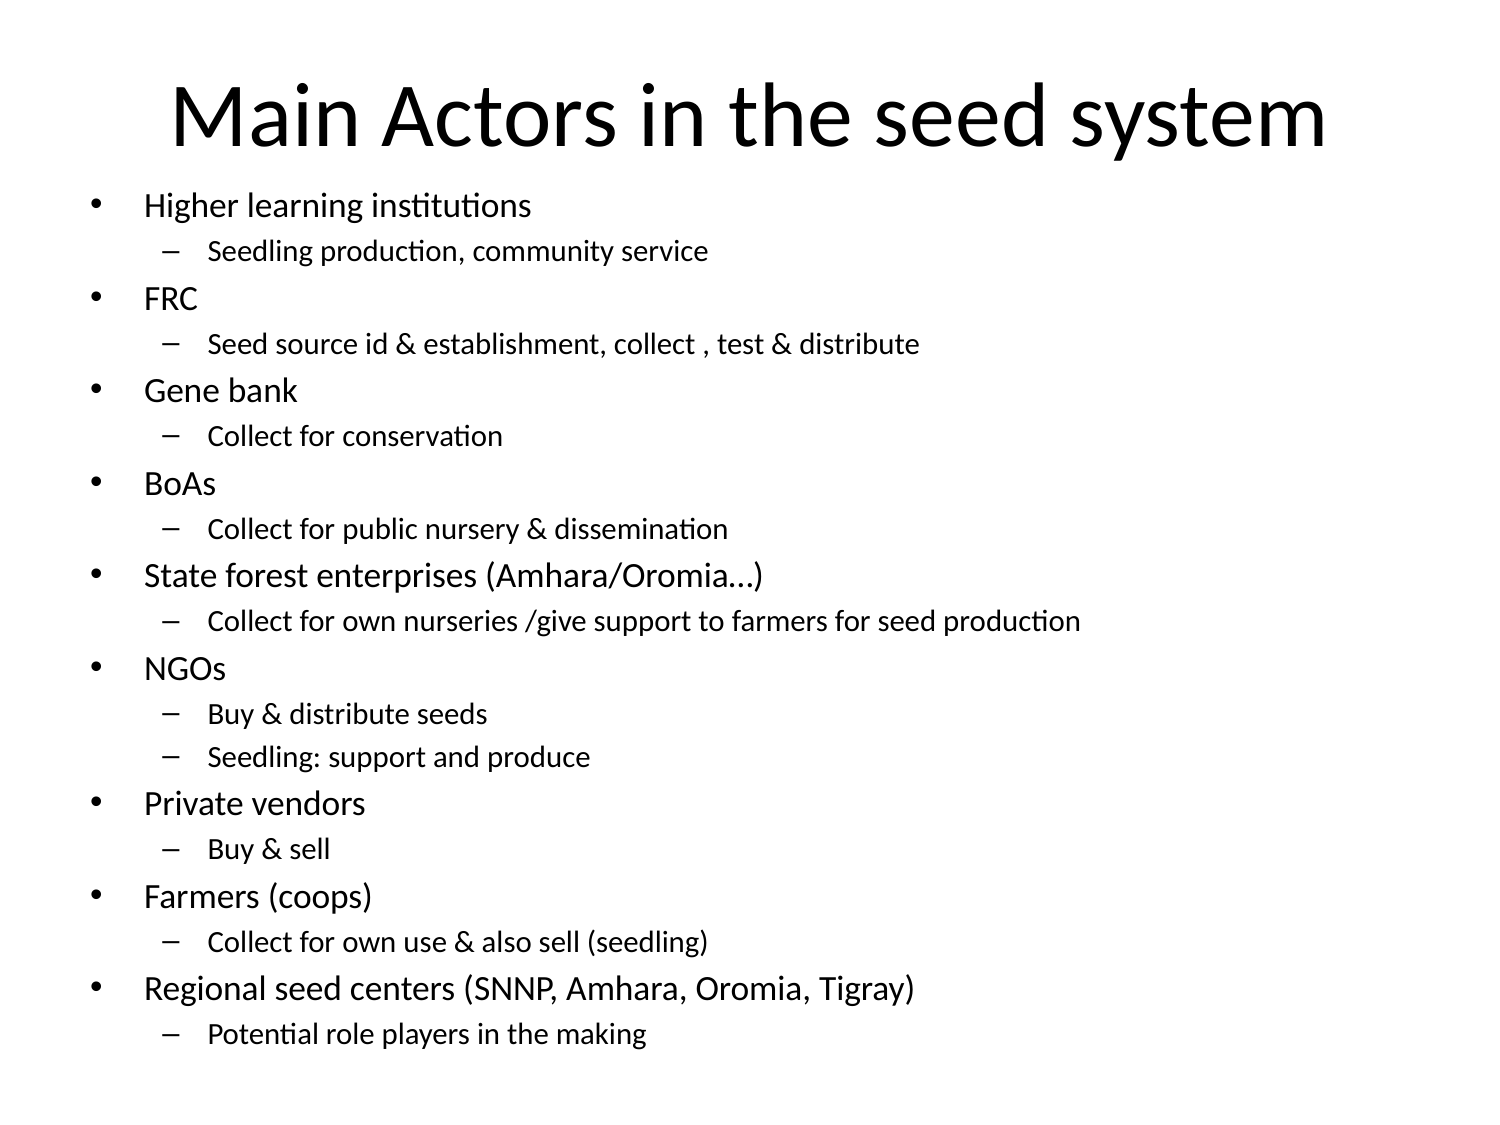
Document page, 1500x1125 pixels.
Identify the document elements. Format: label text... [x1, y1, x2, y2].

list Higher learning institutions Seedling production, community service FRC Seed source id & establishment, collect , test & distribute Gene bank Collect for conservation BoAs Collect for public nursery & dissemination State forest enterprises (Amhara/Oromia…) Collect for own nurseries /give support to farmers for seed production NGOs Buy & distribute seeds Seedling: support and produce Private vendors Buy & sell Farmers (coops) Collect for own use & also sell (seedling) Regional seed centers (SNNP, Amhara, Oromia, Tigray) Potential role players in the making [75, 174, 1425, 1075]
title Main Actors in the seed system [75, 45, 1425, 174]
